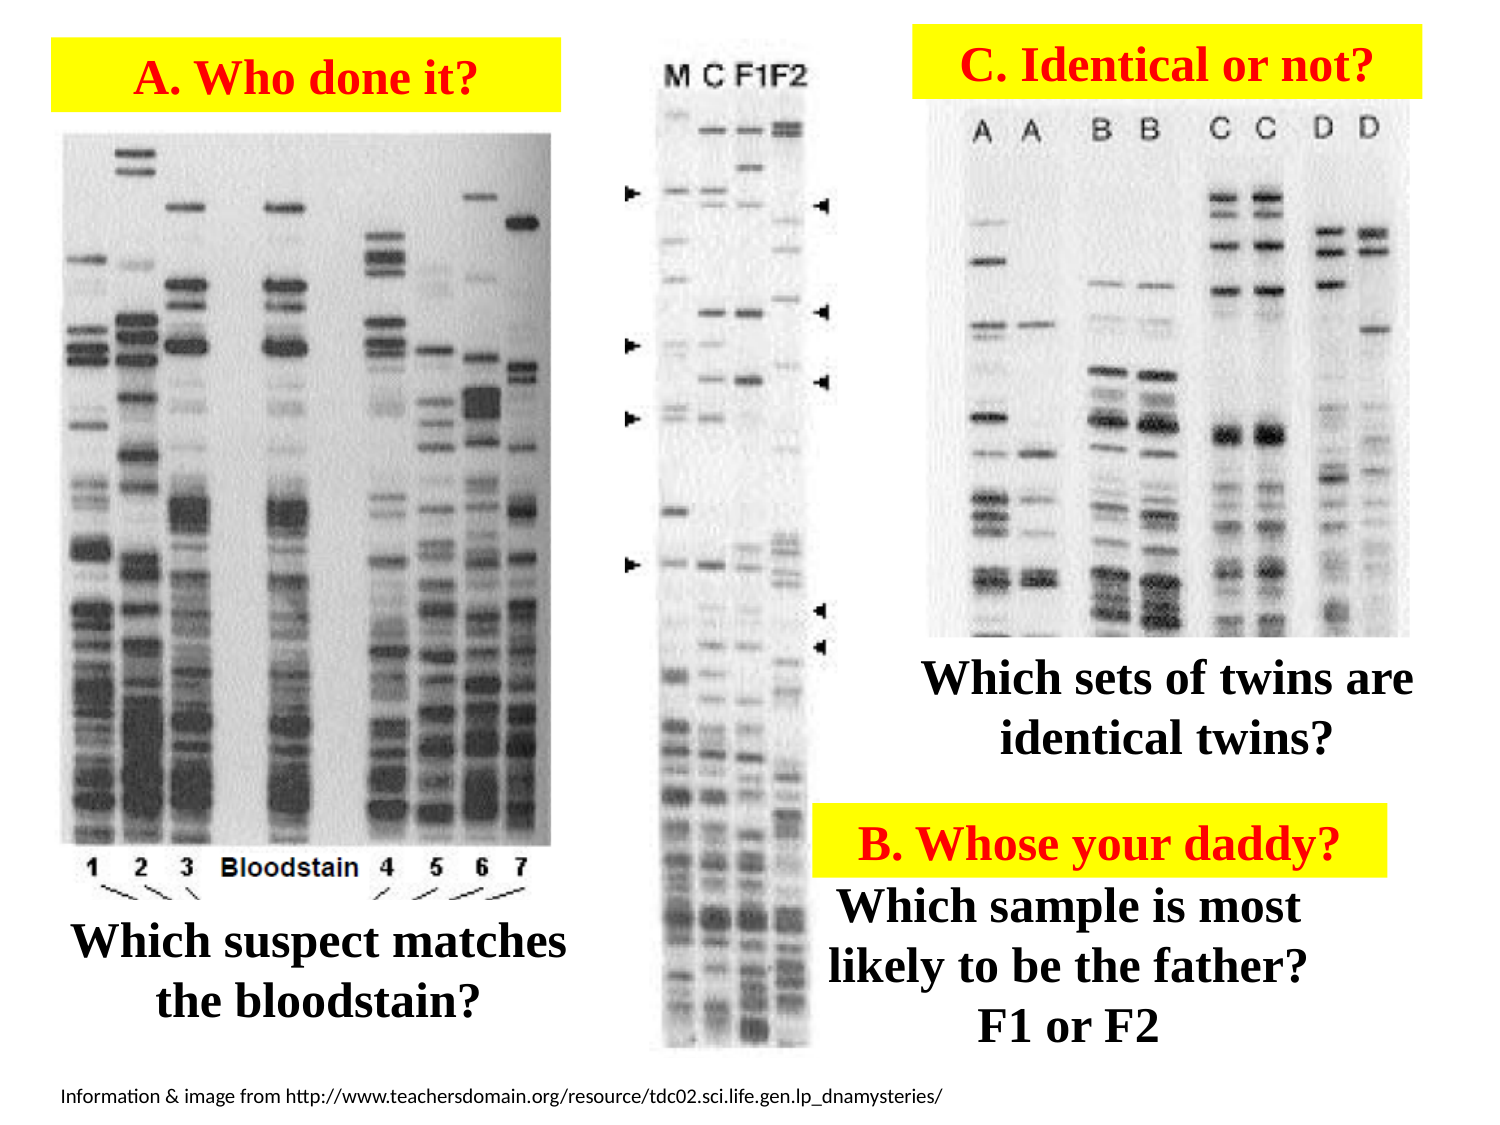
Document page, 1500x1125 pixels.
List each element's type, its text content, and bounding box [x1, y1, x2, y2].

text_box Information & image from http://www.teachersdomain.org/resource/tdc02.sci.life.gen.lp_dnamysteries/ [20, 1074, 983, 1115]
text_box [37, 37, 593, 1037]
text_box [873, 23, 1462, 774]
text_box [624, 37, 1388, 1063]
